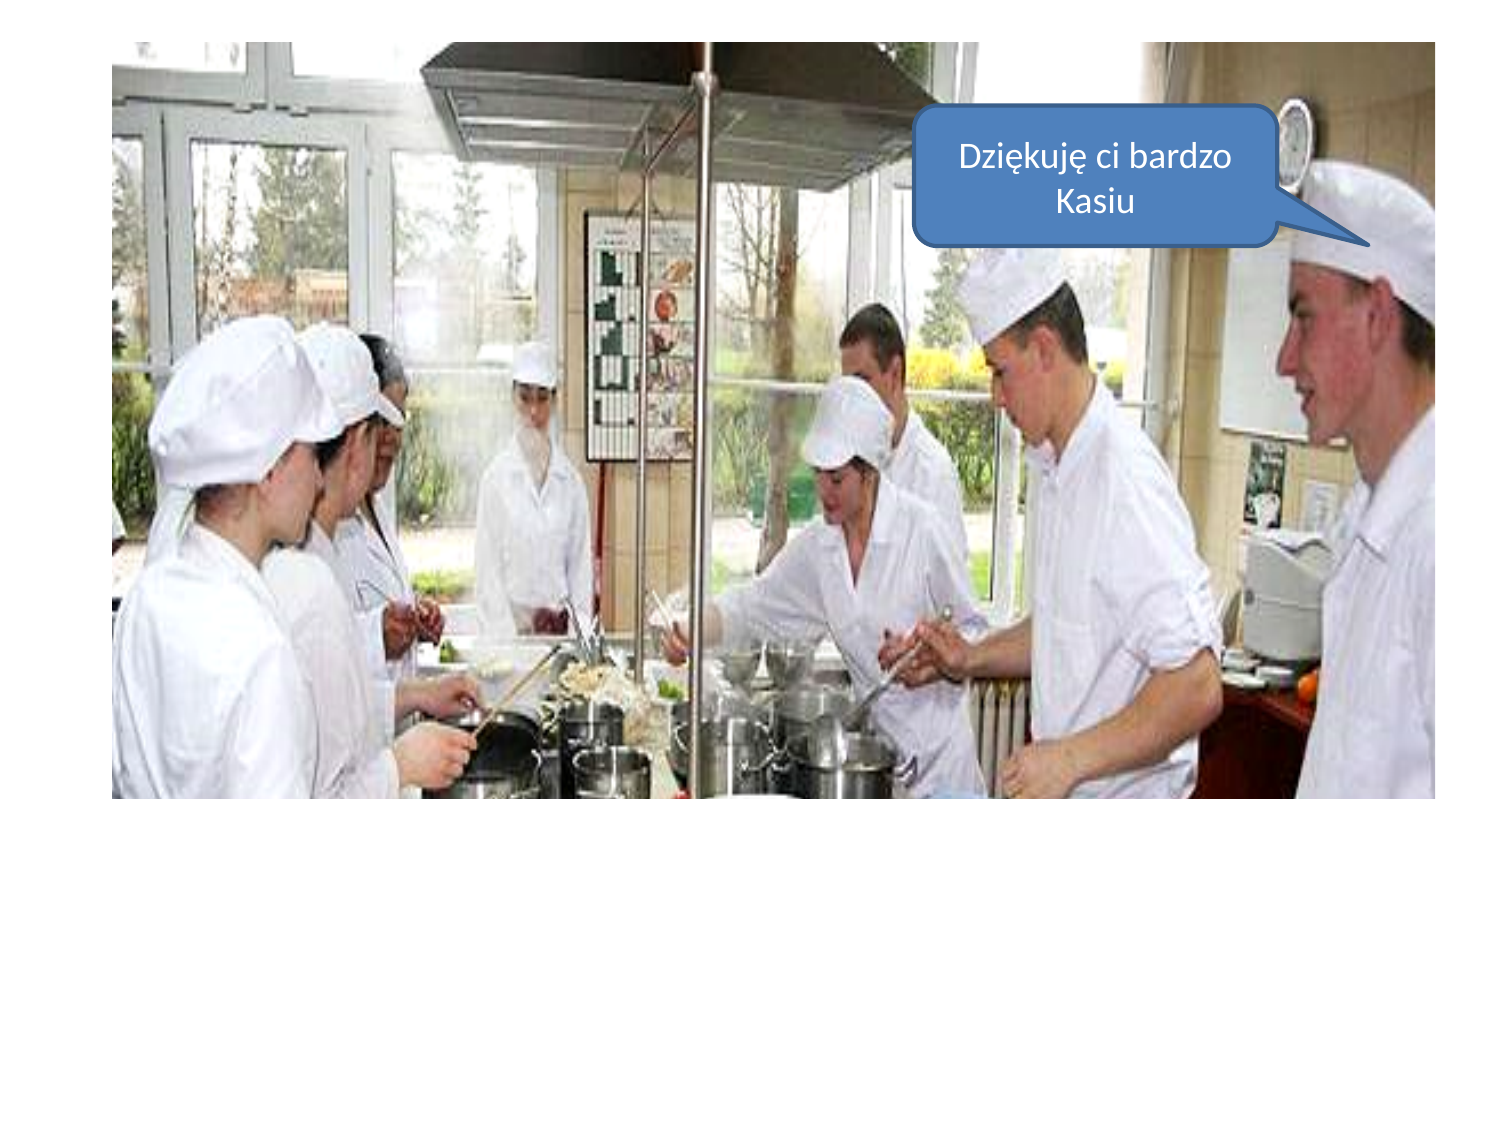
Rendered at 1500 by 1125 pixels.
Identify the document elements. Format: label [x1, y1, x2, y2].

picture [111, 42, 1436, 799]
